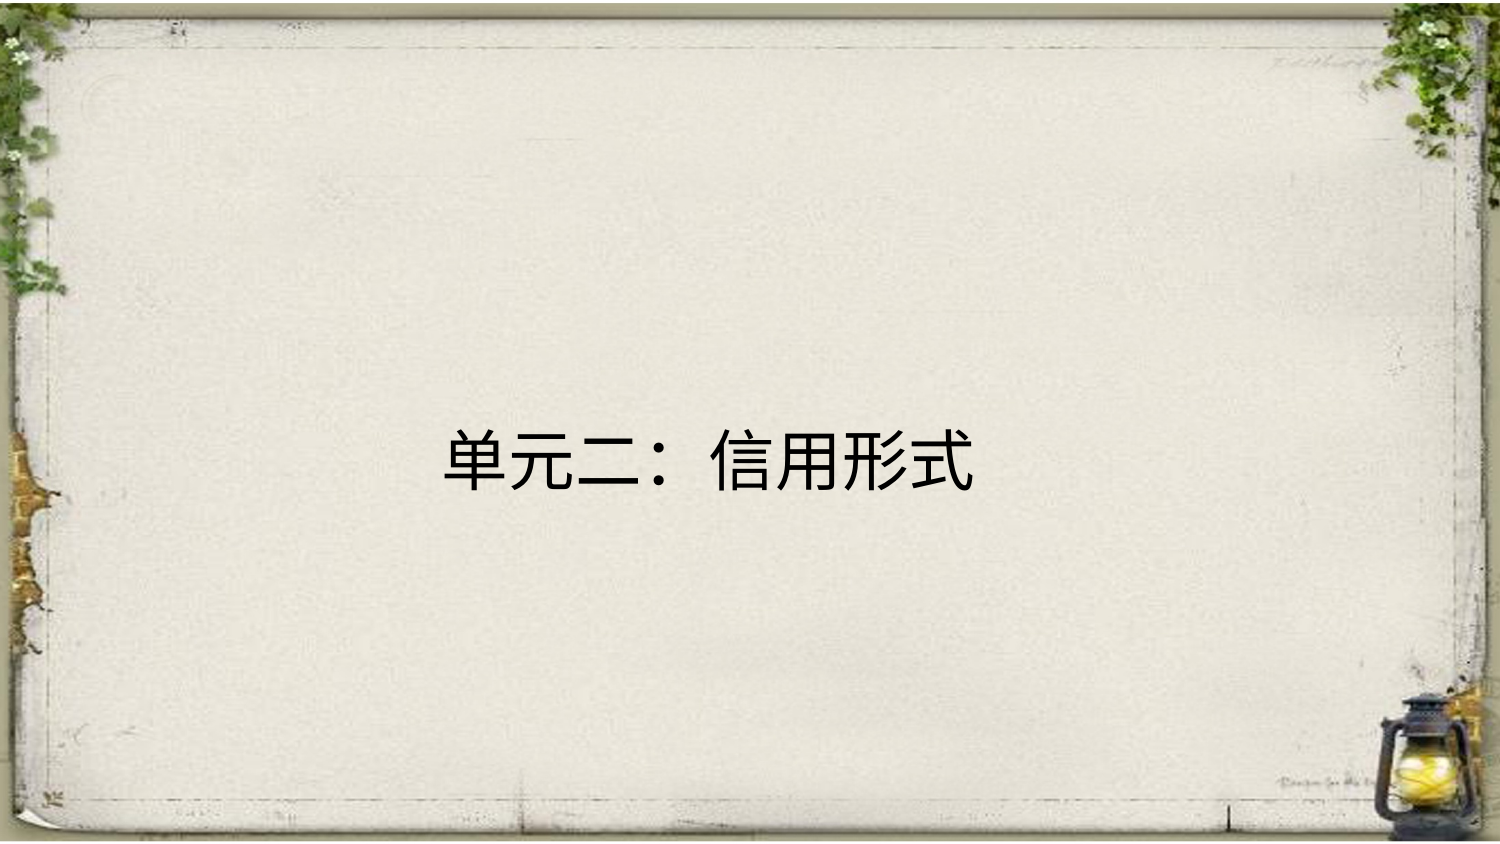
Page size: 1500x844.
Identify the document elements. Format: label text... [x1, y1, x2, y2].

picture [0, 0, 1500, 844]
title 单元二：信用形式 [63, 5, 1355, 576]
